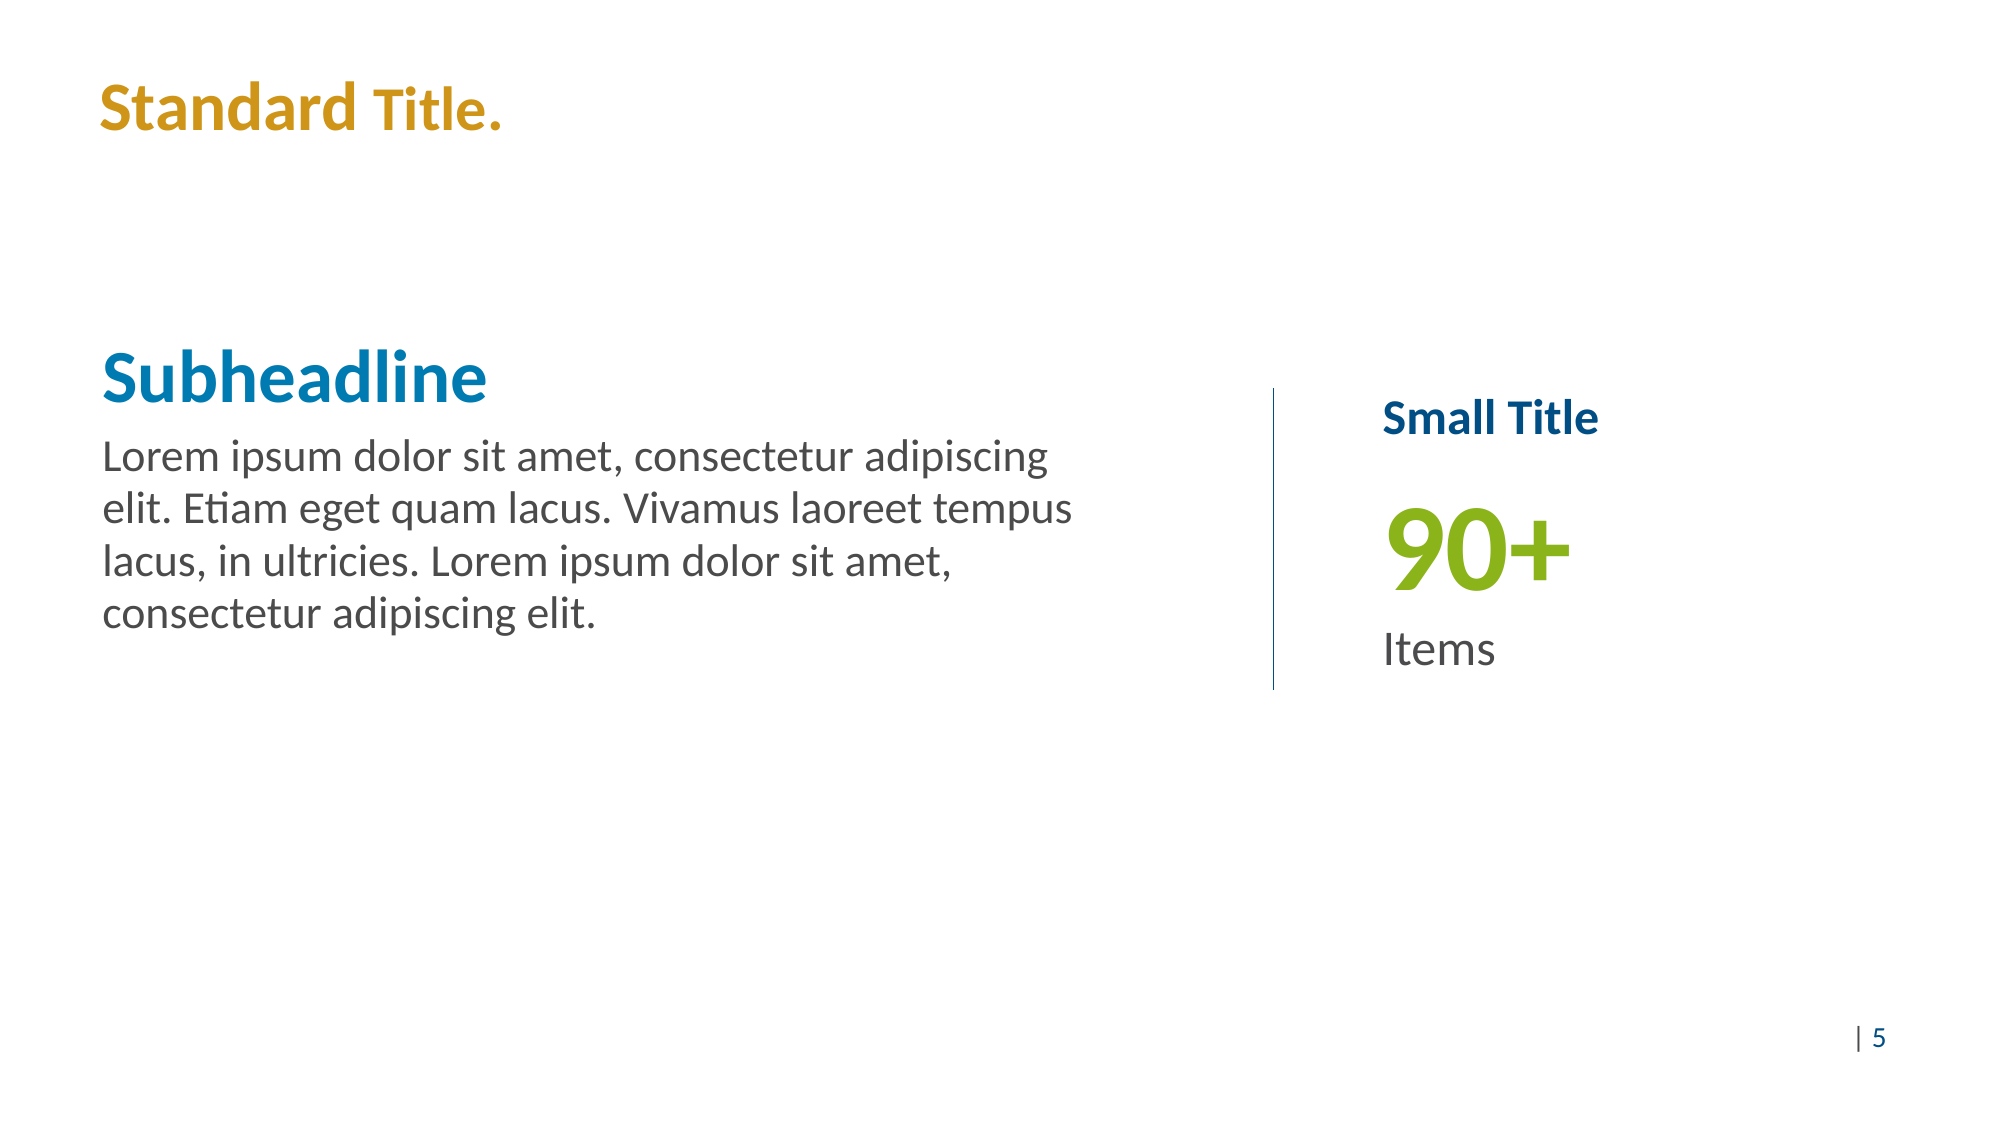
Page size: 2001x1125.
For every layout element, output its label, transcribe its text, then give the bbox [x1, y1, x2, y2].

list 90+ [1367, 474, 1863, 616]
title Standard Title. [84, 63, 1295, 154]
list Small Title [1367, 383, 1659, 445]
list Items [1367, 615, 1702, 989]
list Lorem ipsum dolor sit amet, consectetur adipiscing elit. Etiam eget quam lacus. Vivamus laoreet tempus lacus, in ultricies. Lorem ipsum dolor sit amet, consectetur adipiscing elit. [87, 421, 1129, 795]
list Subheadline [87, 330, 1563, 422]
